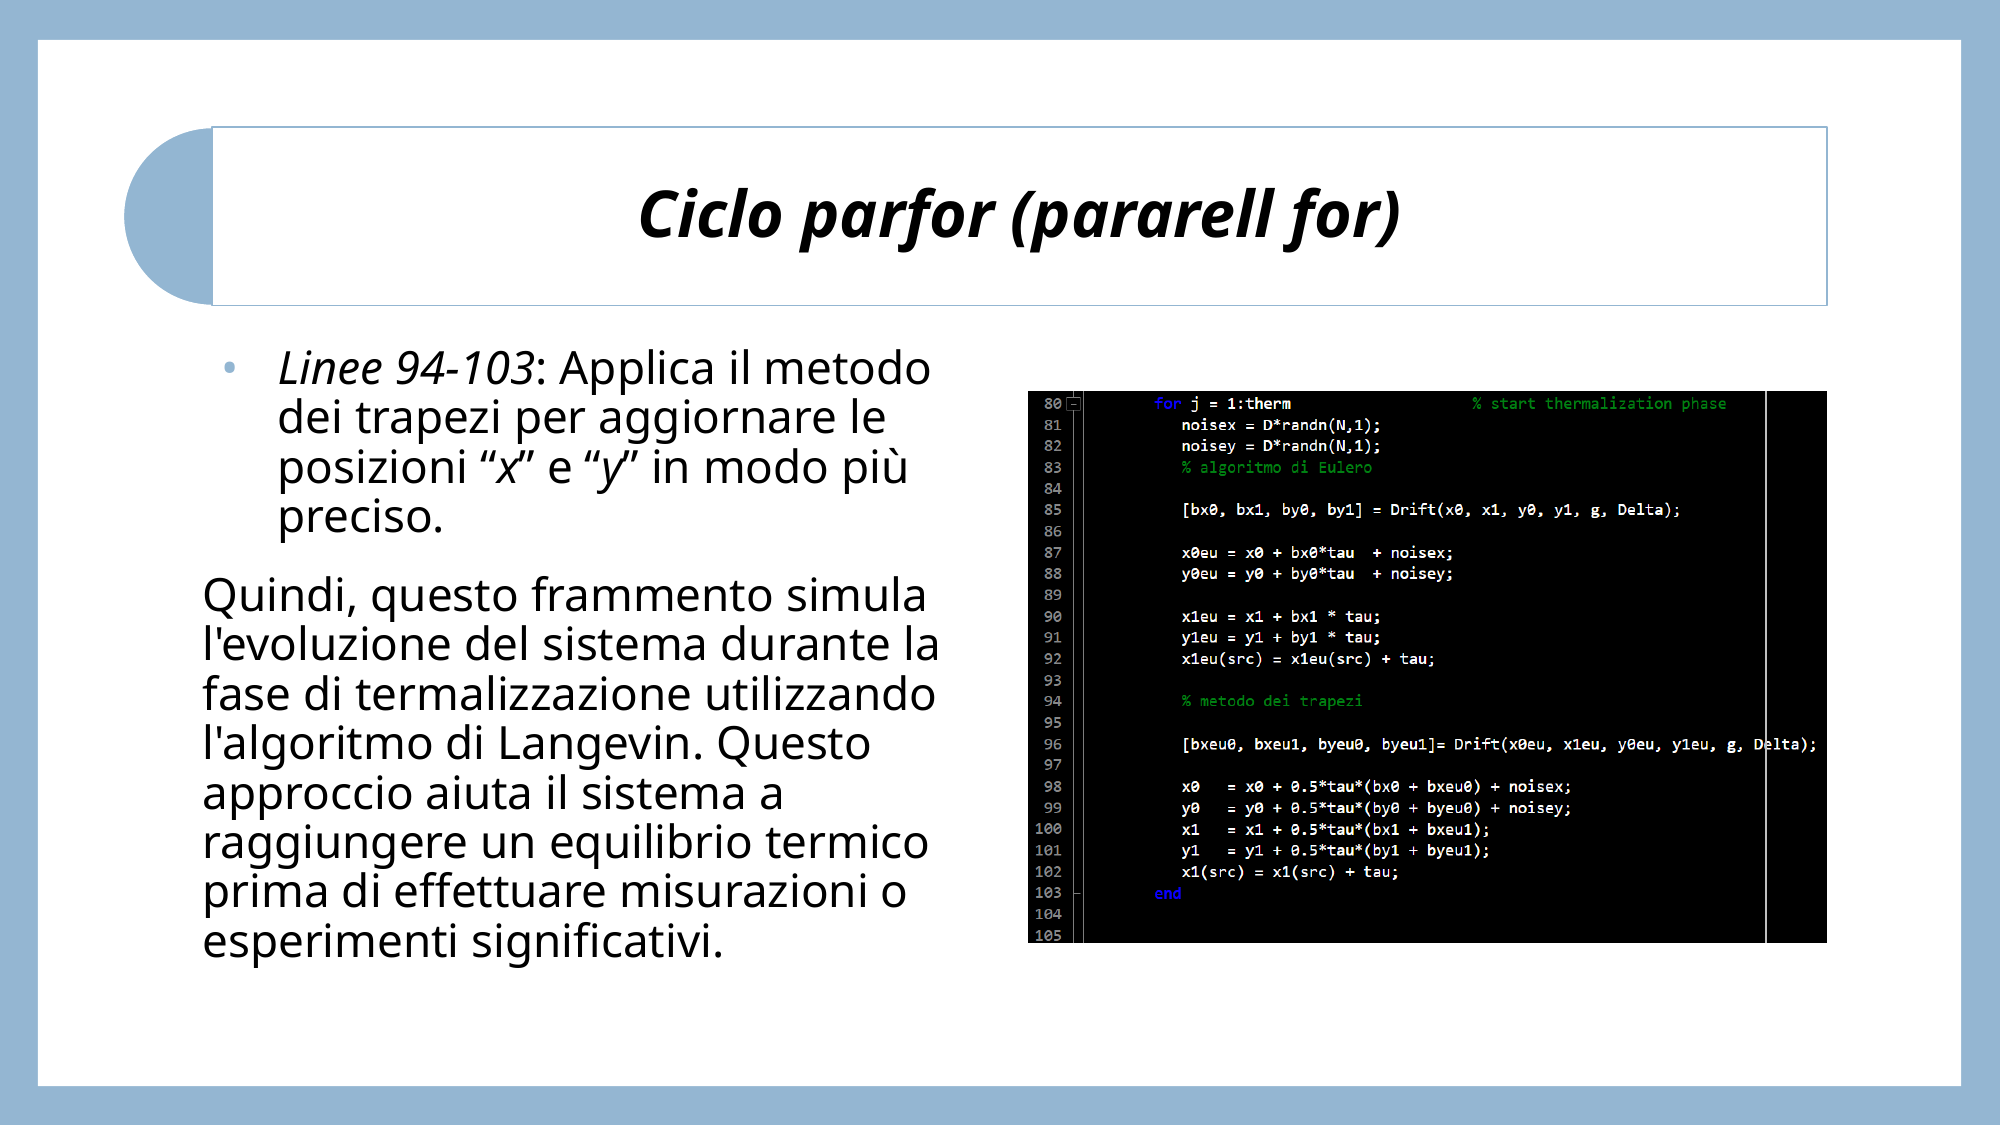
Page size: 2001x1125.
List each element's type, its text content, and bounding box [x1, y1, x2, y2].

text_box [122, 127, 1828, 306]
picture [1027, 391, 1828, 944]
list Linee 94-103: Applica il metodo dei trapezi per aggiornare le posizioni “x” e “y” in modo più preciso. Quindi, questo frammento simula l'evoluzione del sistema durante la fase di termalizzazione utilizzando l'algoritmo di Langevin. Questo approccio aiuta il sistema a raggiungere un equilibrio termico prima di effettuare misurazioni o esperimenti significativi. [187, 337, 968, 1083]
